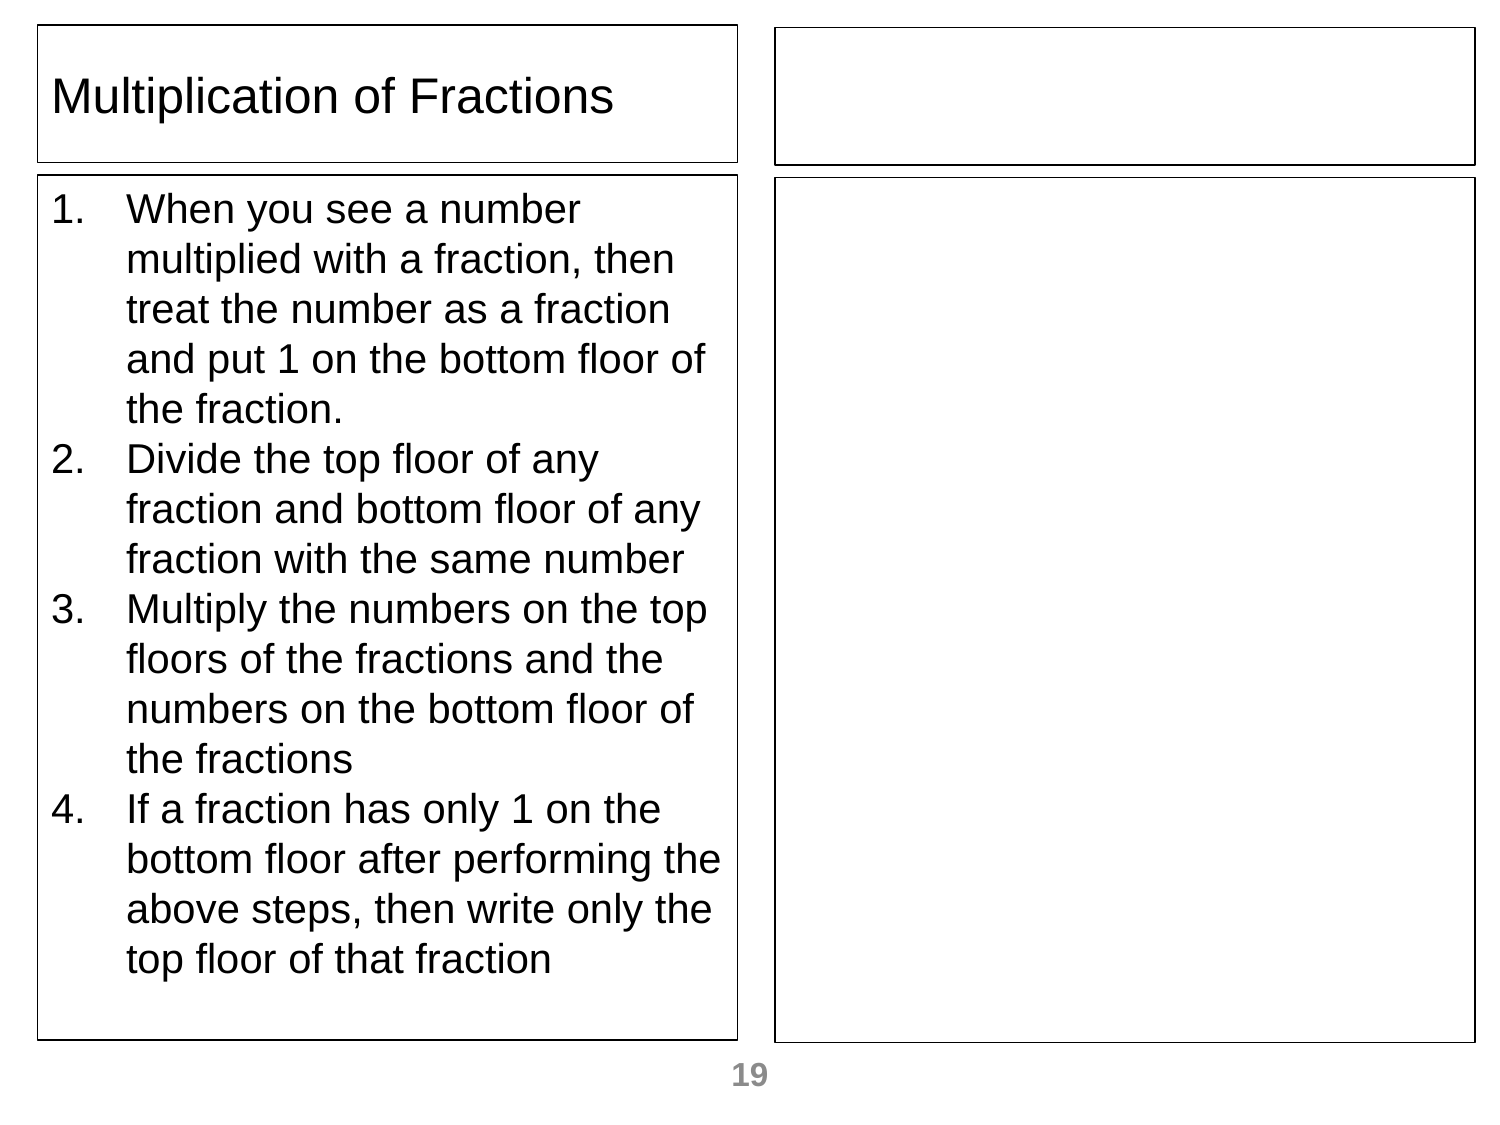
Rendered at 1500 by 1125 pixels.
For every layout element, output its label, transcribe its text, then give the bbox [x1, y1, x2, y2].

slide_number 19 [512, 1042, 988, 1103]
text_box [1475, 201, 1484, 791]
text_box [774, 177, 1475, 1043]
text_box [738, 199, 747, 788]
text_box When you see a number multiplied with a fraction, then treat the number as a fraction and put 1 on the bottom floor of the fraction. Divide the top floor of any fraction and bottom floor of any fraction with the same number Multiply the numbers on the top floors of the fractions and the numbers on the bottom floor of the fractions If a fraction has only 1 on the bottom floor after performing the above steps, then write only the top floor of that fraction [37, 174, 738, 1041]
text_box [774, 27, 1475, 165]
text_box Multiplication of Fractions [37, 24, 738, 163]
